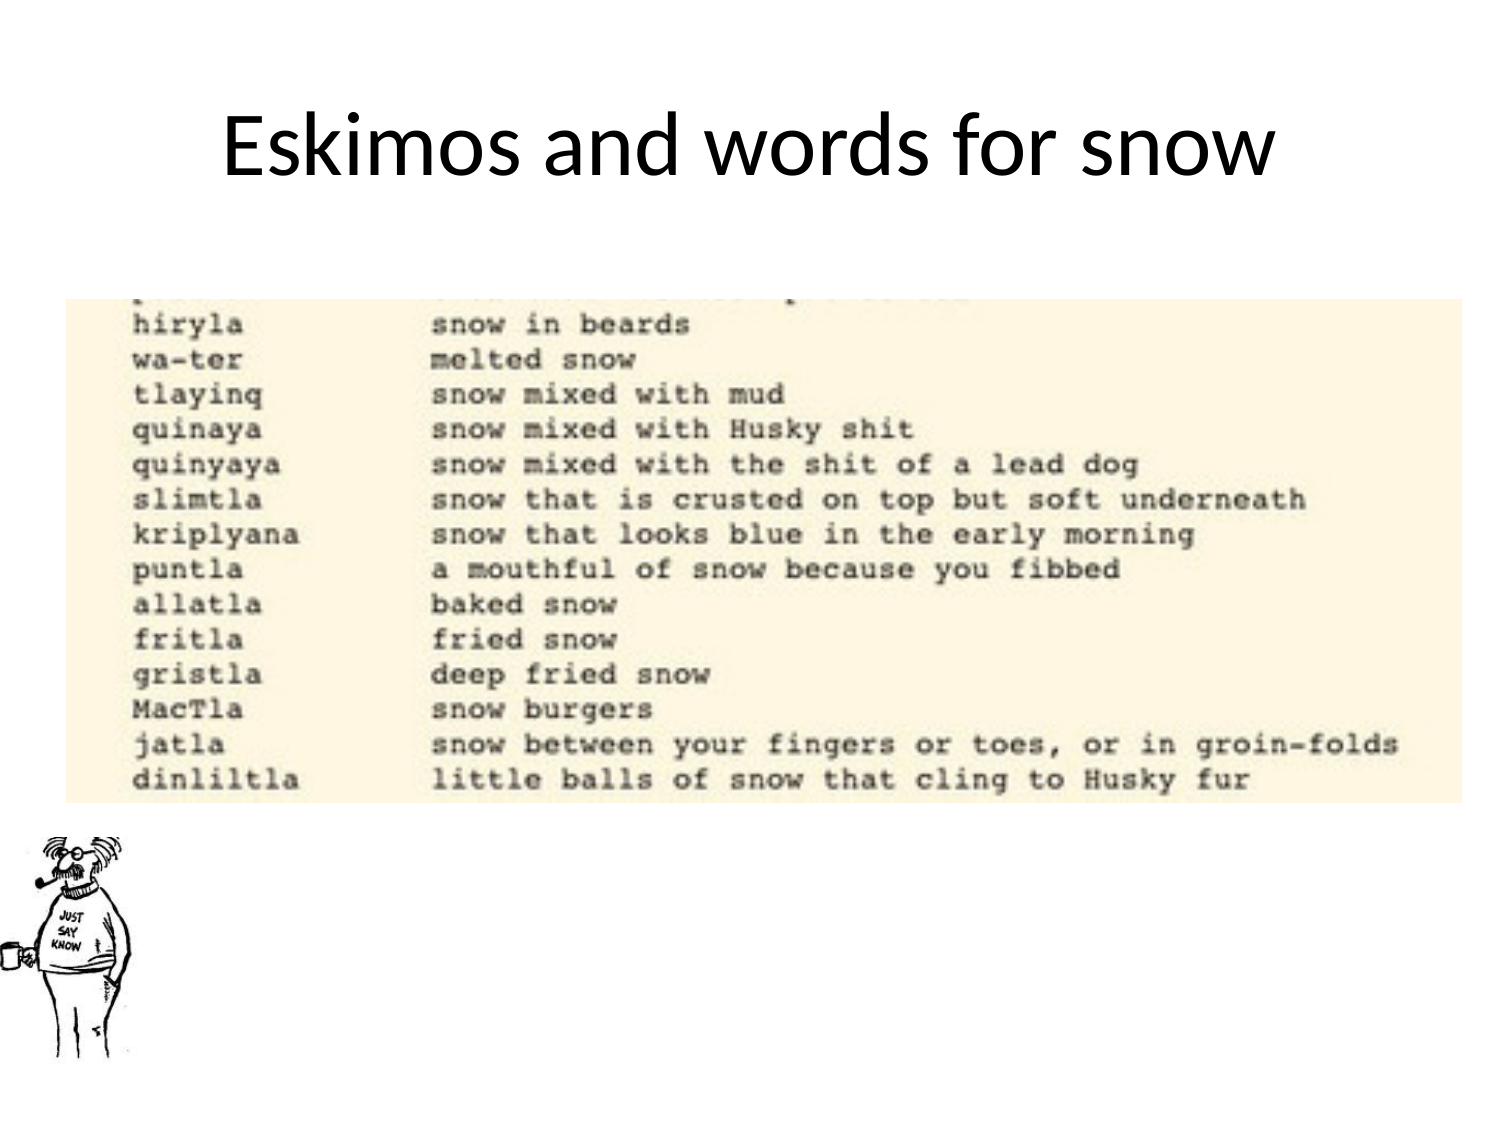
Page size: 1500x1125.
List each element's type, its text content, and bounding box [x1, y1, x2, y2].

title Eskimos and words for snow [75, 45, 1425, 233]
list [65, 299, 1462, 803]
picture [0, 837, 171, 1125]
